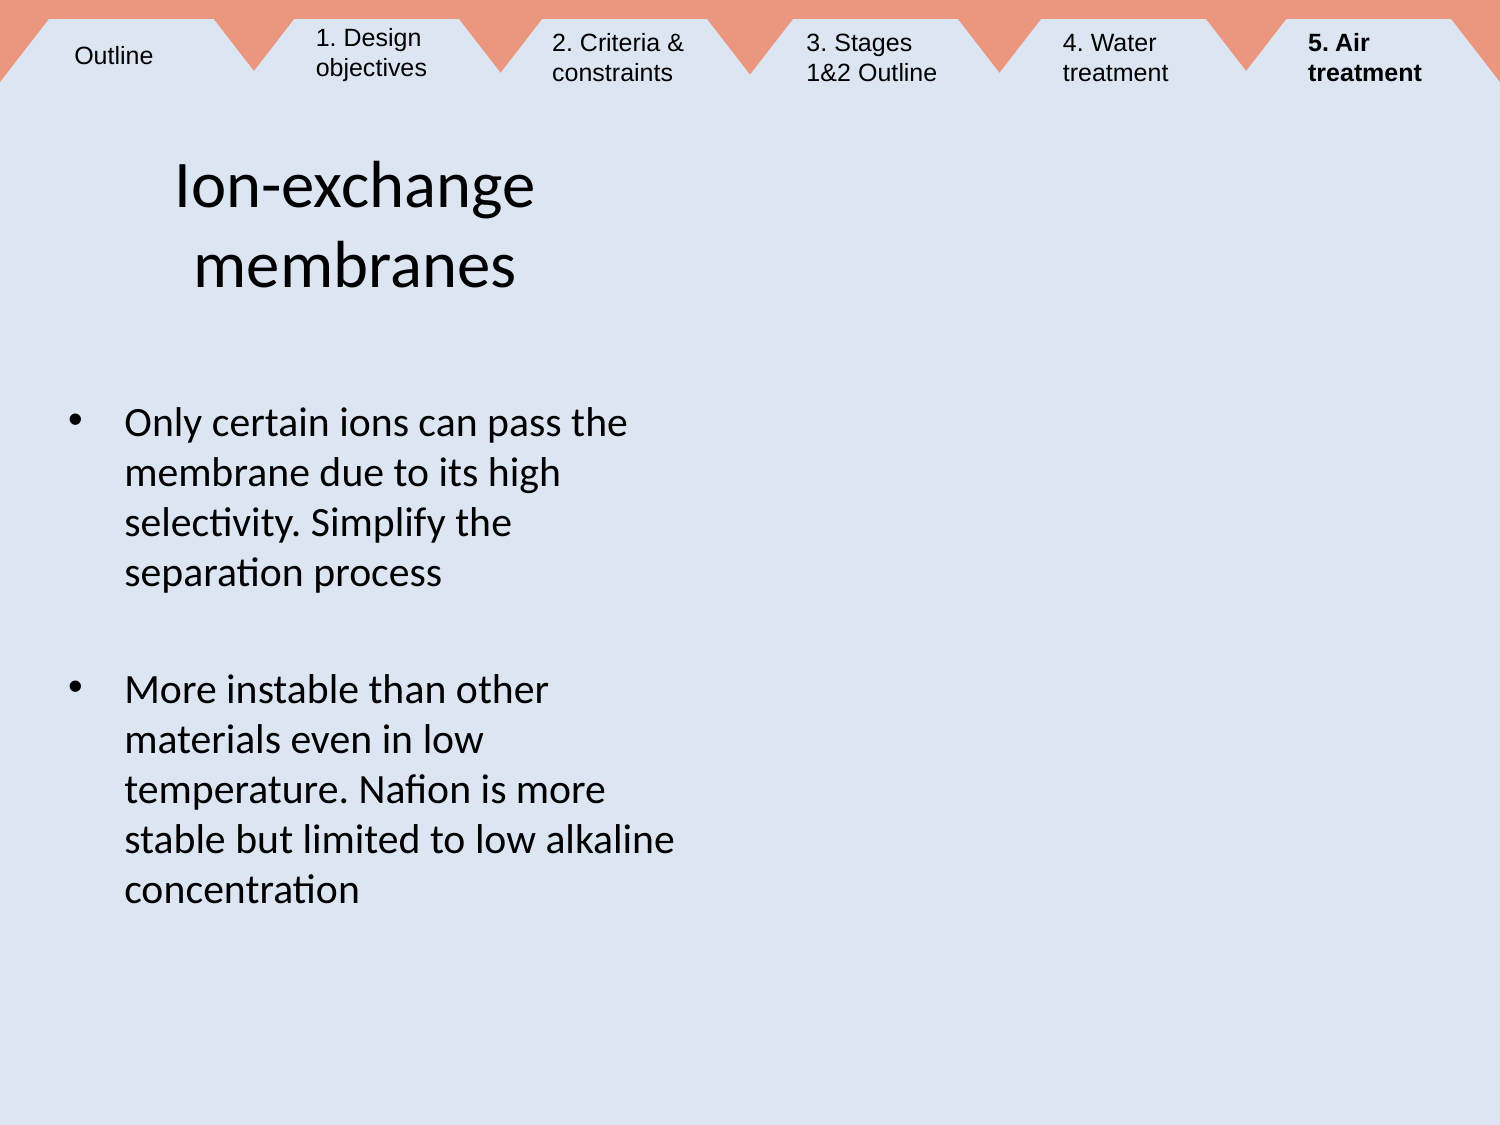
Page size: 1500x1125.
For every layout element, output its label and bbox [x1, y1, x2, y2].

list [0, 0, 1500, 1125]
